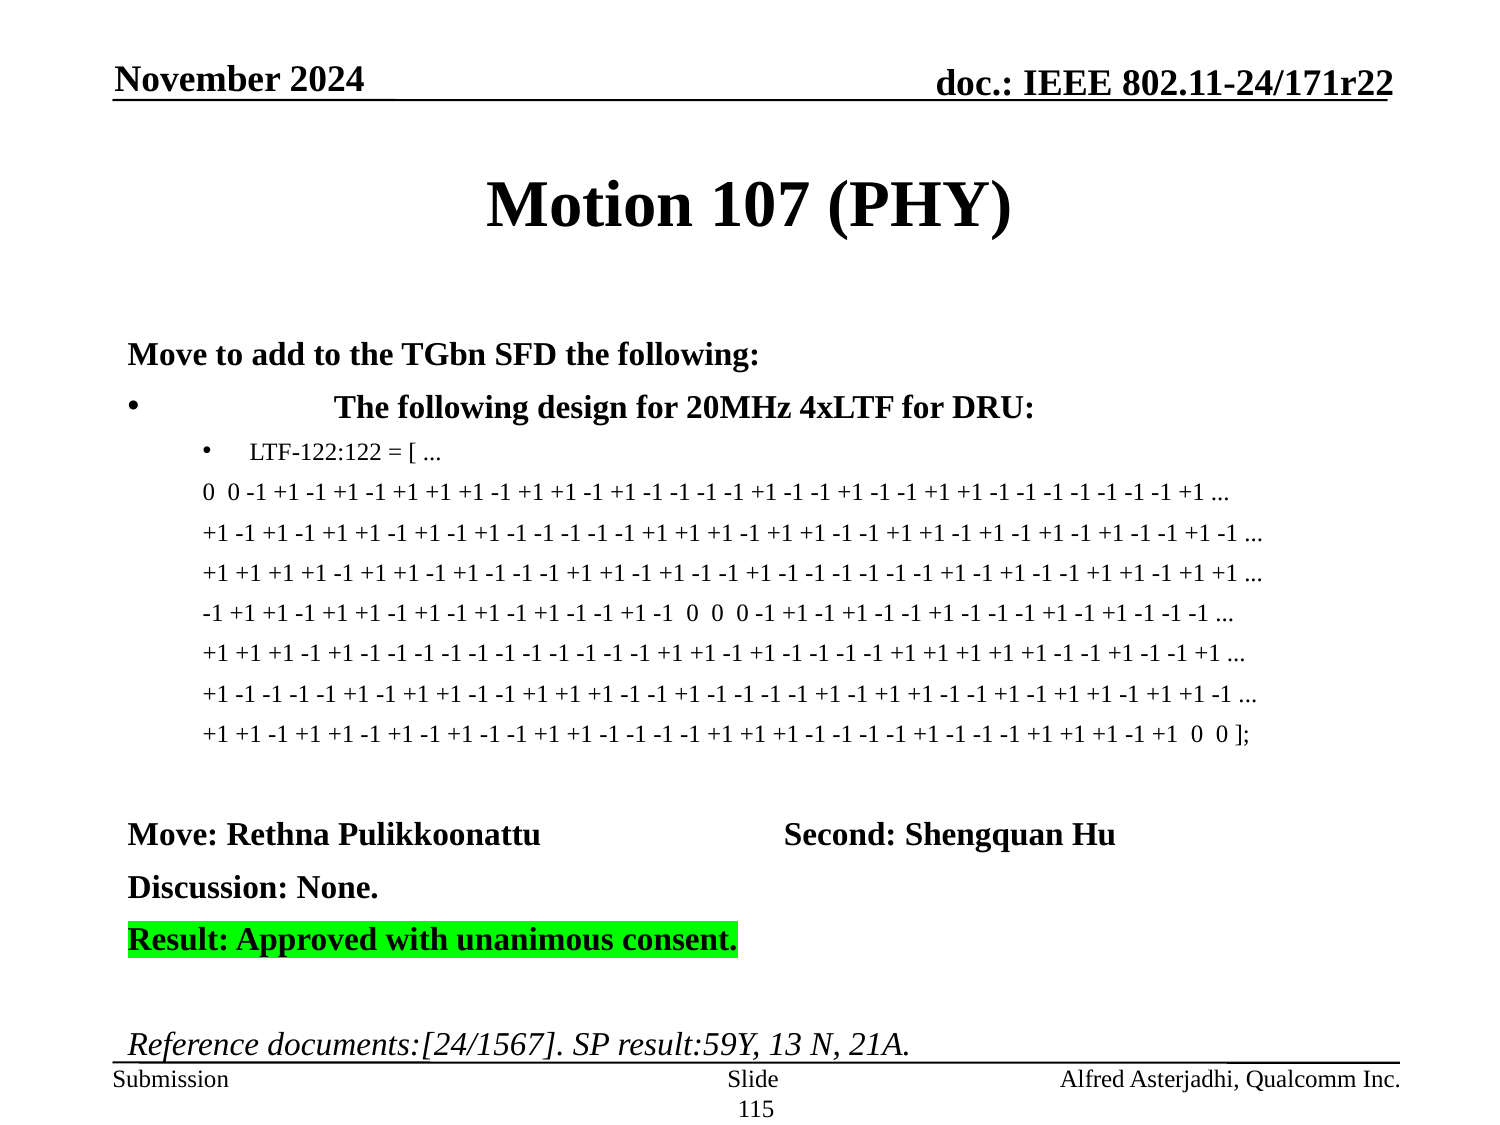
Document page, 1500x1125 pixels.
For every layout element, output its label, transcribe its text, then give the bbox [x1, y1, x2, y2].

footer Alfred Asterjadhi, Qualcomm Inc. [878, 1061, 1402, 1093]
list Move to add to the TGbn SFD the following: The following design for 20MHz 4xLTF for DRU: LTF-122:122 = [ ... 0 0 -1 +1 -1 +1 -1 +1 +1 +1 -1 +1 +1 -1 +1 -1 -1 -1 -1 +1 -1 -1 +1 -1 -1 +1 +1 -1 -1 -1 -1 -1 -1 -1 +1 ... +1 -1 +1 -1 +1 +1 -1 +1 -1 +1 -1 -1 -1 -1 -1 +1 +1 +1 -1 +1 +1 -1 -1 +1 +1 -1 +1 -1 +1 -1 +1 -1 -1 +1 -1 ... +1 +1 +1 +1 -1 +1 +1 -1 +1 -1 -1 -1 +1 +1 -1 +1 -1 -1 +1 -1 -1 -1 -1 -1 -1 +1 -1 +1 -1 -1 +1 +1 -1 +1 +1 ... -1 +1 +1 -1 +1 +1 -1 +1 -1 +1 -1 +1 -1 -1 +1 -1 0 0 0 -1 +1 -1 +1 -1 -1 +1 -1 -1 -1 +1 -1 +1 -1 -1 -1 ... +1 +1 +1 -1 +1 -1 -1 -1 -1 -1 -1 -1 -1 -1 -1 -1 +1 +1 -1 +1 -1 -1 -1 -1 +1 +1 +1 +1 +1 -1 -1 +1 -1 -1 +1 ... +1 -1 -1 -1 -1 +1 -1 +1 +1 -1 -1 +1 +1 +1 -1 -1 +1 -1 -1 -1 -1 +1 -1 +1 +1 -1 -1 +1 -1 +1 +1 -1 +1 +1 -1 ... +1 +1 -1 +1 +1 -1 +1 -1 +1 -1 -1 +1 +1 -1 -1 -1 -1 +1 +1 +1 -1 -1 -1 -1 +1 -1 -1 -1 +1 +1 +1 -1 +1 0 0 ]; Move: Rethna Pulikkoonattu Second: Shengquan Hu Discussion: None. Result: Approved with unanimous consent. Reference documents:[24/1567]. SP result:59Y, 13 N, 21A. [112, 324, 1388, 1063]
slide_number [114, 54, 423, 100]
title Motion 107 (PHY) [112, 112, 1388, 288]
slide_number Slide 115 [712, 1061, 800, 1123]
